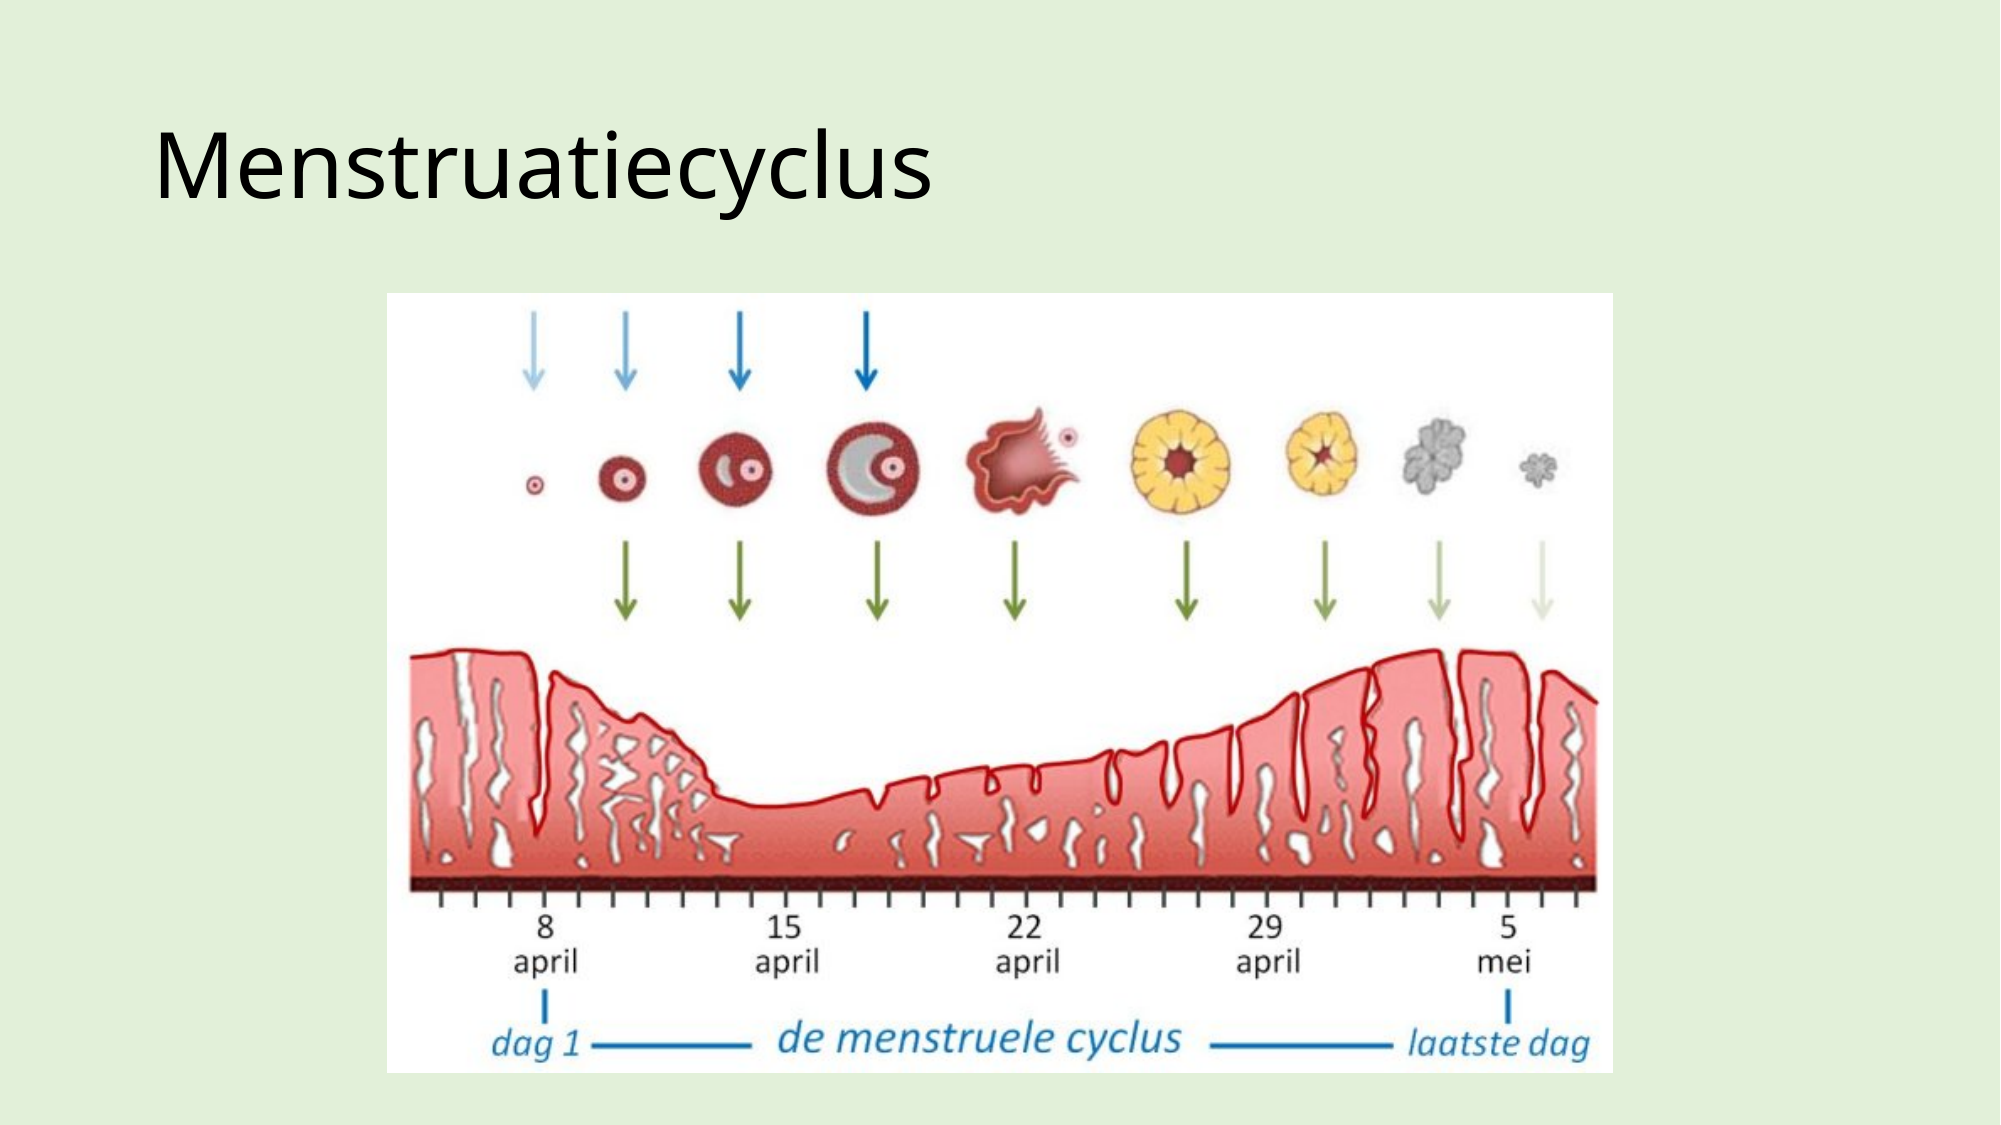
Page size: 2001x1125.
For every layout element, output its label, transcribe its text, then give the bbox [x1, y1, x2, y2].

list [387, 293, 1613, 1073]
title Menstruatiecyclus [137, 59, 1863, 278]
